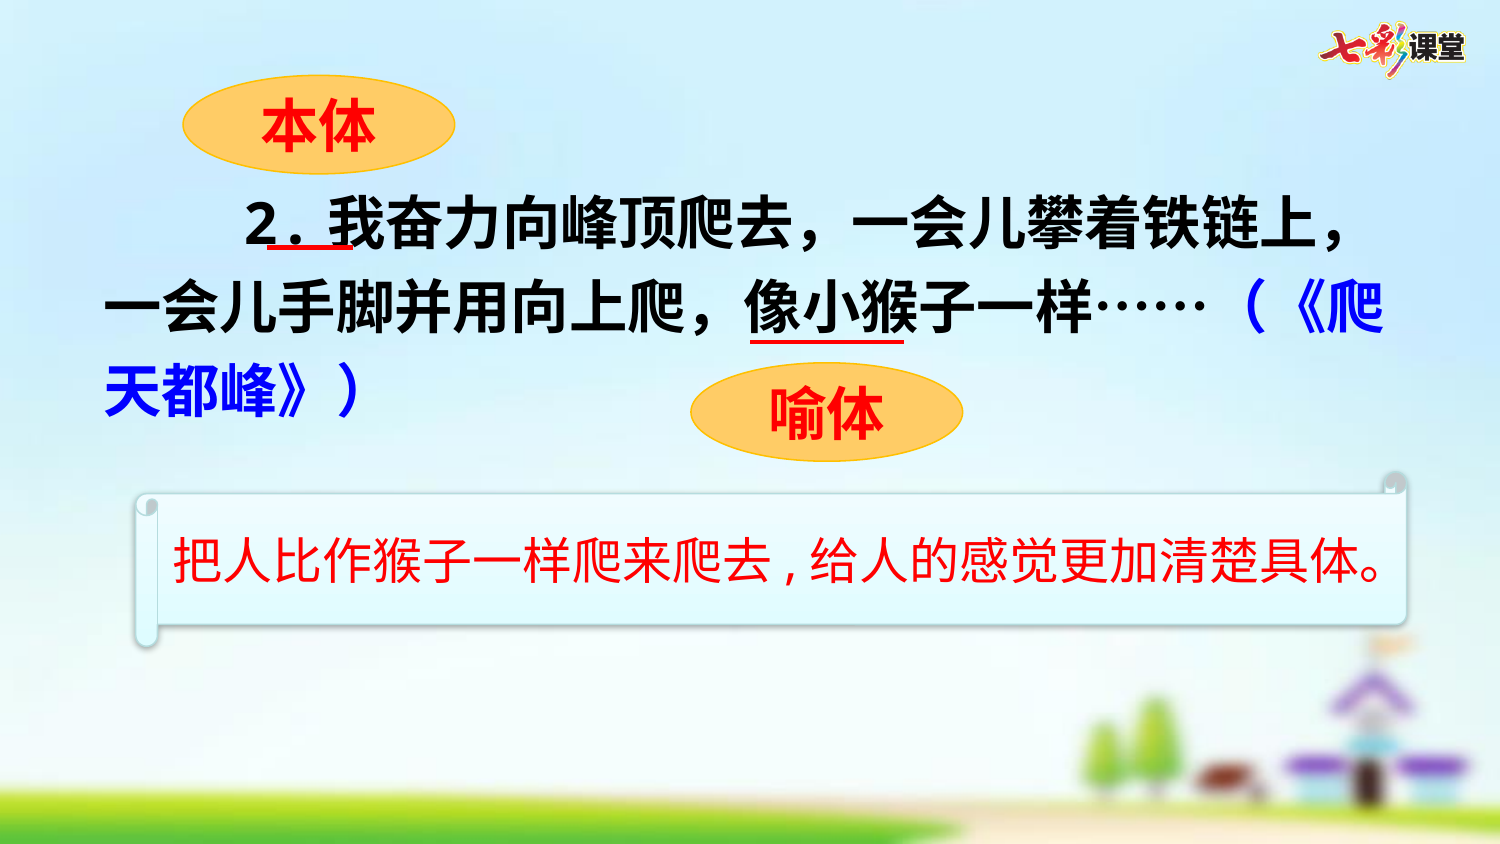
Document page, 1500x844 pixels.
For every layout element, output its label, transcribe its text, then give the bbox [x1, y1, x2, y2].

text_box 喻体 [688, 360, 965, 464]
text_box 把人比作猴子一样爬来爬去,给人的感觉更加清楚具体。 [134, 471, 1408, 648]
text_box 本体 [180, 73, 457, 176]
picture [0, 0, 1500, 844]
text_box 2.我奋力向峰顶爬去，一会儿攀着铁链上，一会儿手脚并用向上爬，像小猴子一样……（《爬天都峰》） [88, 164, 1412, 432]
